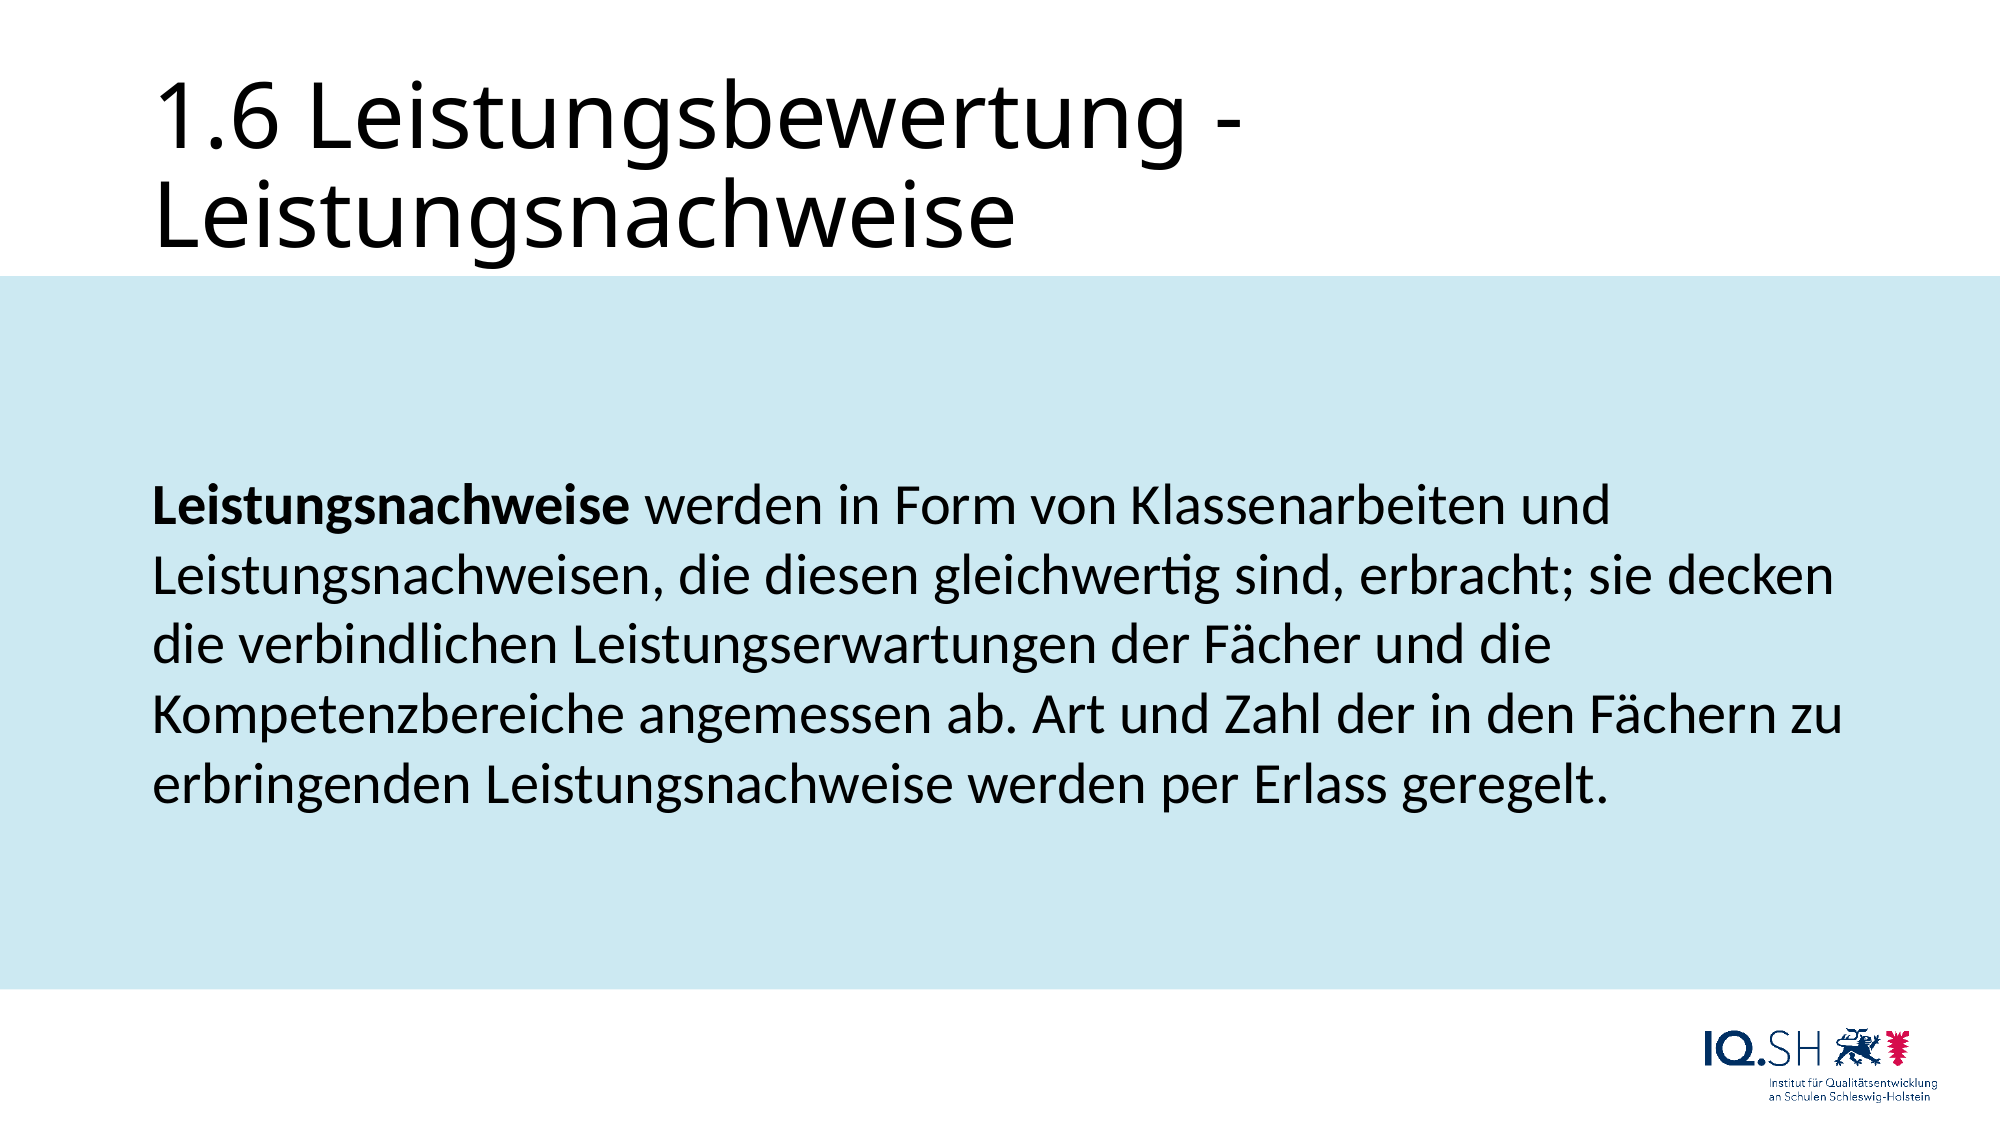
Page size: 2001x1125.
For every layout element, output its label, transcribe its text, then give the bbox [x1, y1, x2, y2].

picture [1705, 1028, 1937, 1103]
title 1.6 Leistungsbewertung - Leistungsnachweise [137, 59, 1863, 278]
list Leistungsnachweise werden in Form von Klassenarbeiten und Leistungsnachweisen, die diesen gleichwertig sind, erbracht; sie decken die verbindlichen Leistungserwartungen der Fächer und die Kompetenzbereiche angemessen ab. Art und Zahl der in den Fächern zu erbringenden Leistungsnachweise werden per Erlass geregelt. [137, 299, 1863, 982]
